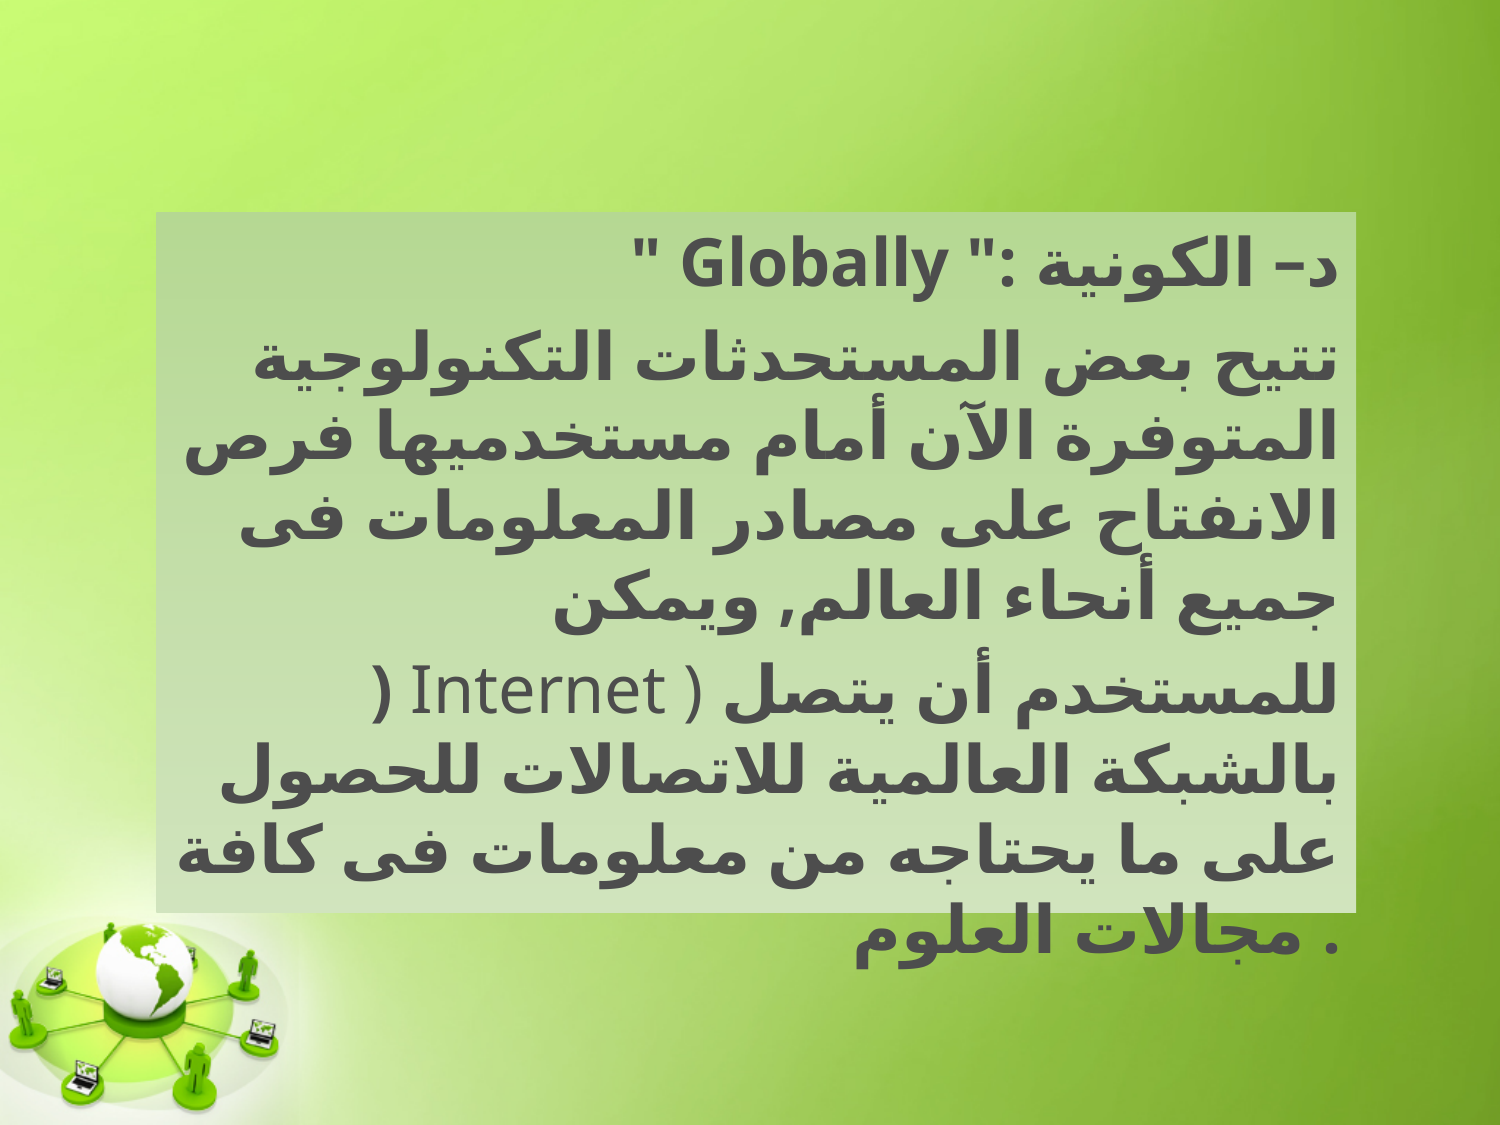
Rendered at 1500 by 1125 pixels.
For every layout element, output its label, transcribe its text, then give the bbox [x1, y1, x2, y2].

list " Globally ": د– الكونية تتيح بعض المستحدثات التكنولوجية المتوفرة الآن أمام مستخدميها فرص الانفتاح على مصادر المعلومات فى جميع أنحاء العالم, ويمكن ) Internet ) للمستخدم أن يتصل بالشبكة العالمية للاتصالات للحصول على ما يحتاجه من معلومات فى كافة مجالات العلوم . [156, 212, 1357, 913]
picture [0, 0, 1500, 1125]
